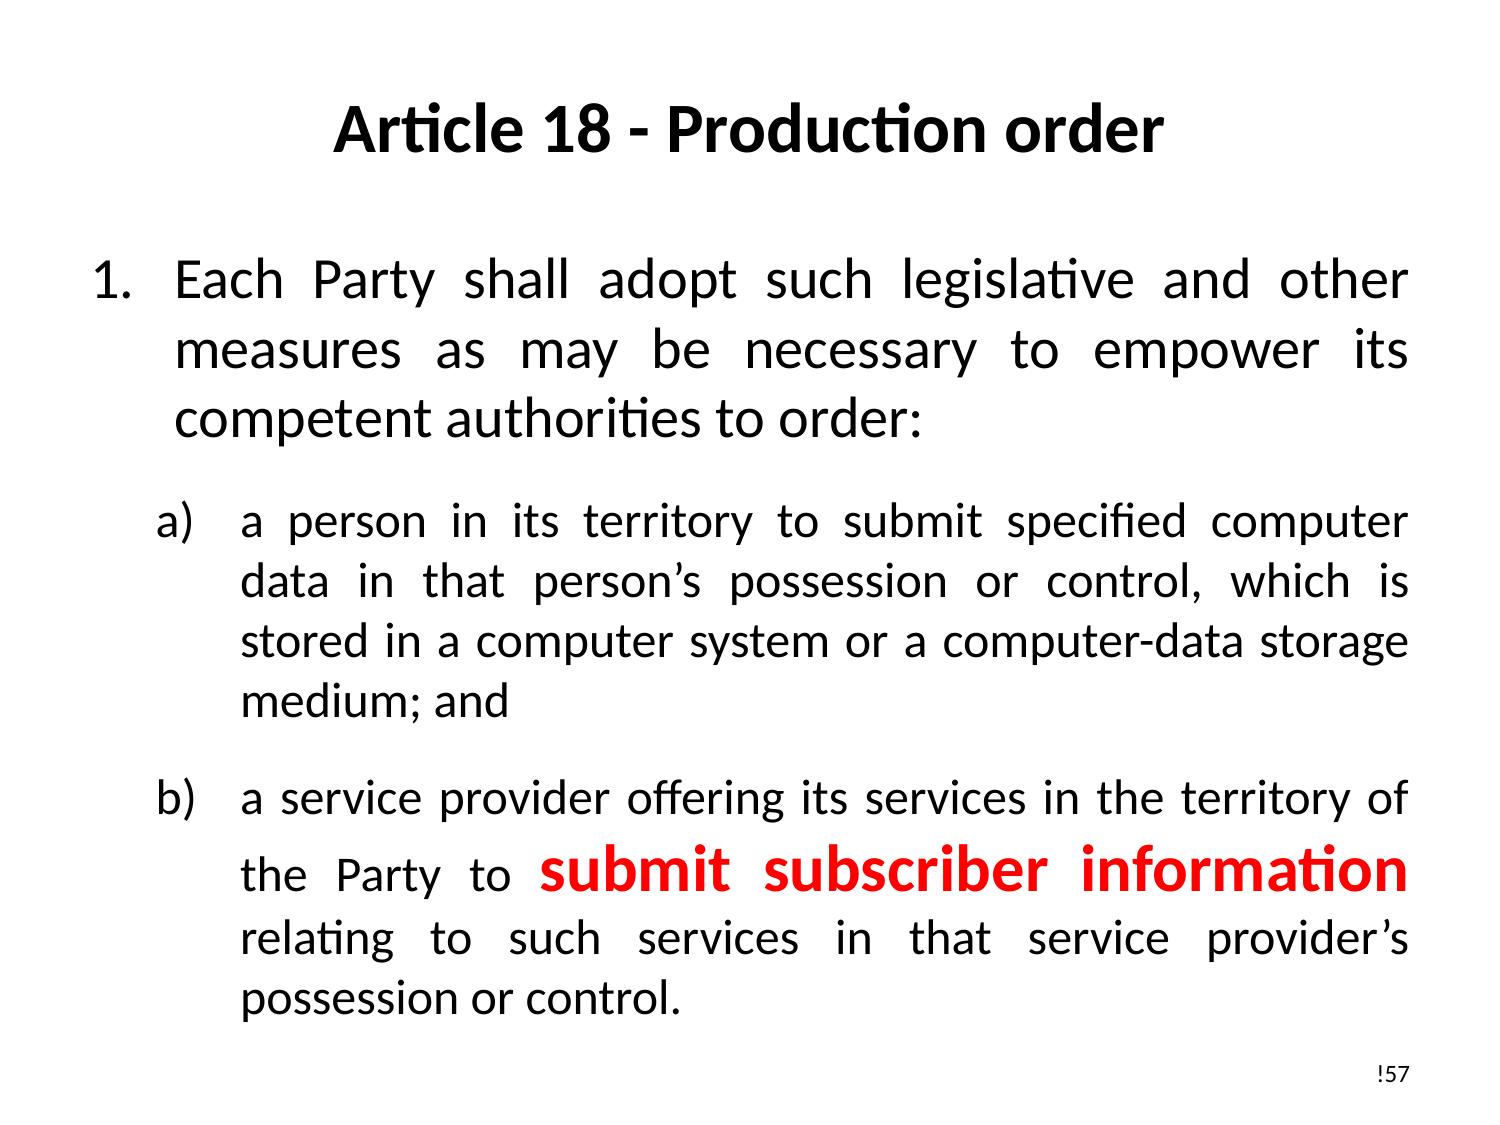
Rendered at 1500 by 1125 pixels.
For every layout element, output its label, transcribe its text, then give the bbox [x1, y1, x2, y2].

slide_number !57 [1074, 1042, 1425, 1103]
list Each Party shall adopt such legislative and other measures as may be necessary to empower its competent authorities to order: a person in its territory to submit specified computer data in that person’s possession or control, which is stored in a computer system or a computer-data storage medium; and a service provider offering its services in the territory of the Party to submit subscriber information relating to such services in that service provider’s possession or control. [74, 232, 1426, 1053]
title Article 18 - Production order [74, 44, 1426, 204]
